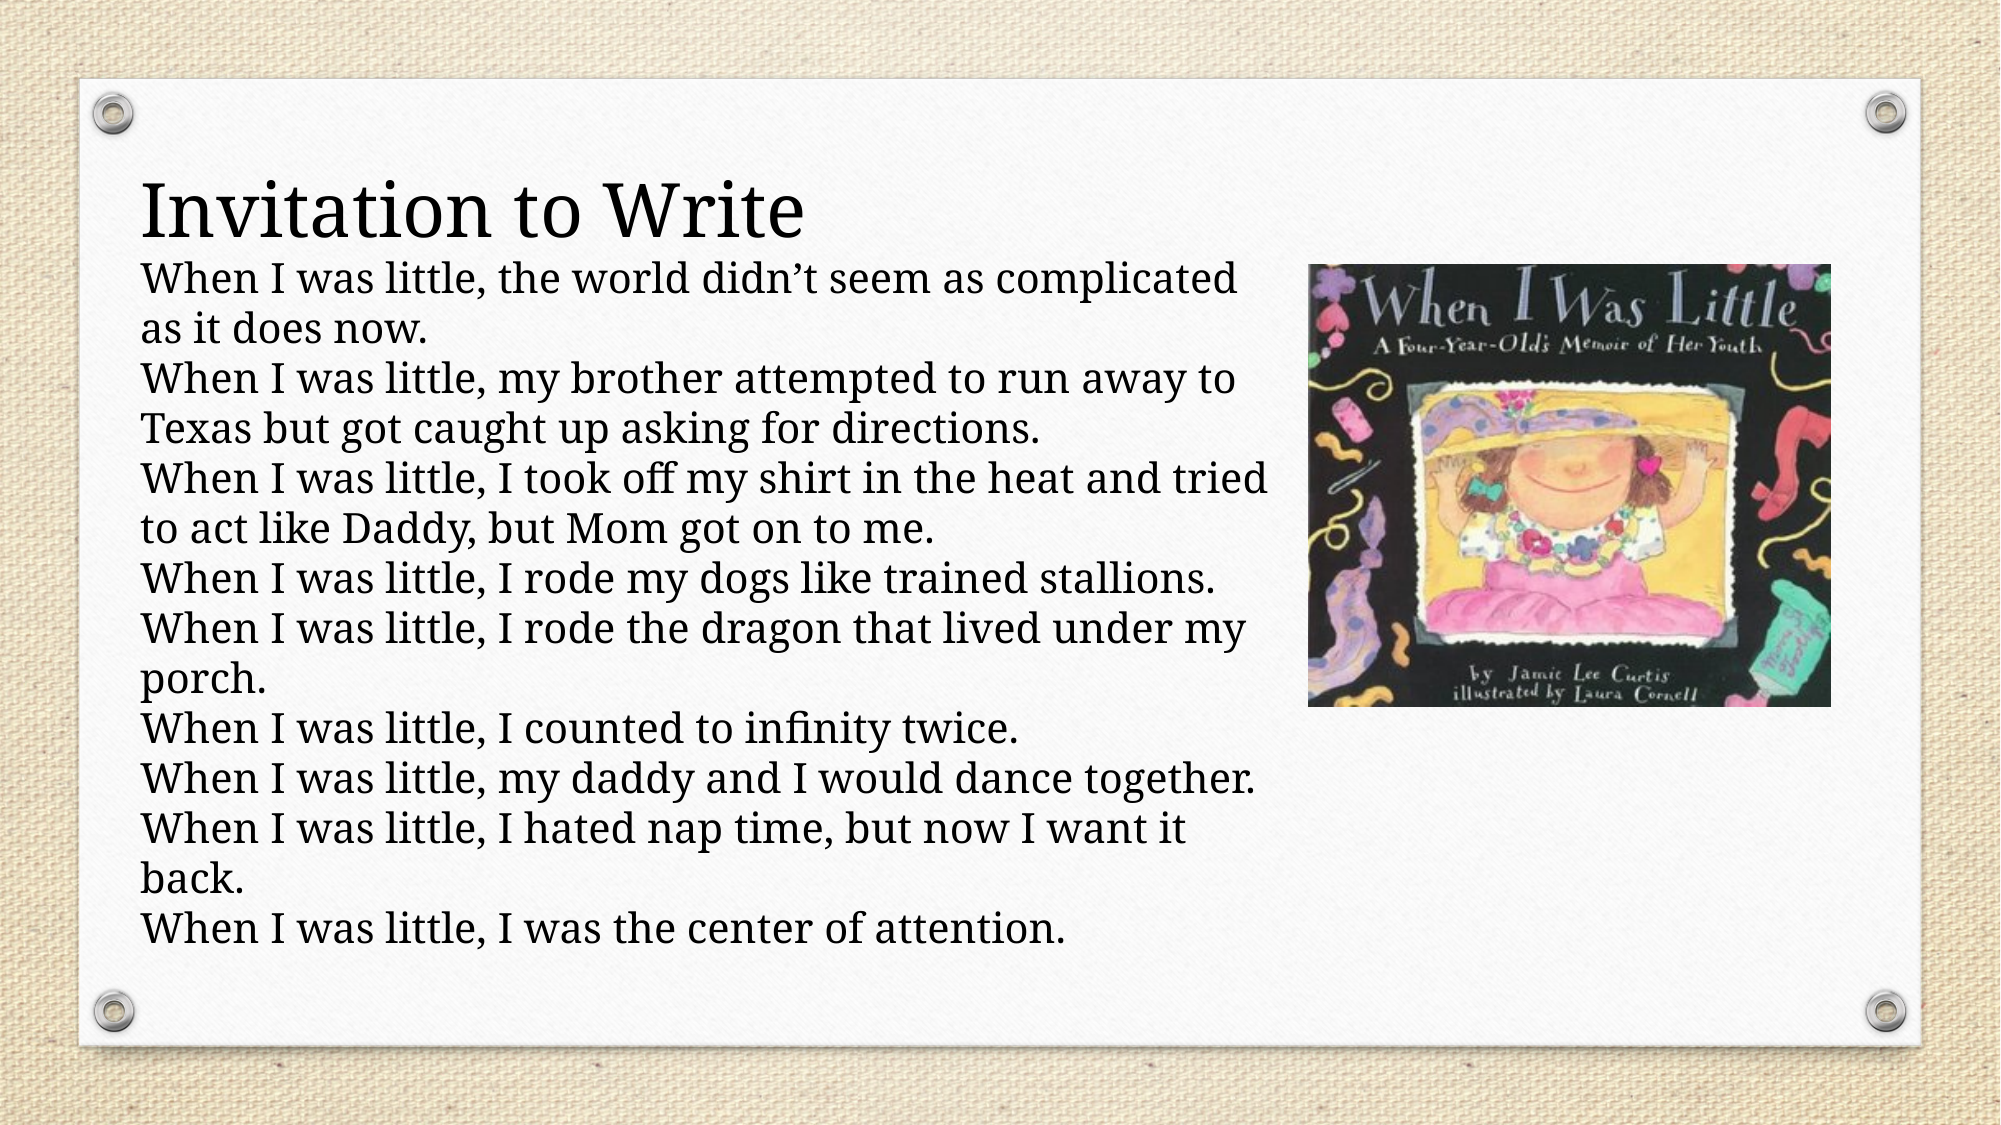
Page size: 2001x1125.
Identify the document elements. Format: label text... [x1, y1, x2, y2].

text_box Invitation to Write When I was little, the world didn’t seem as complicated as it does now. When I was little, my brother attempted to run away to Texas but got caught up asking for directions. When I was little, I took off my shirt in the heat and tried to act like Daddy, but Mom got on to me. When I was little, I rode my dogs like trained stallions. When I was little, I rode the dragon that lived under my porch. When I was little, I counted to infinity twice. When I was little, my daddy and I would dance together. When I was little, I hated nap time, but now I want it back. When I was little, I was the center of attention. [125, 154, 1292, 960]
picture [0, 0, 2001, 1125]
